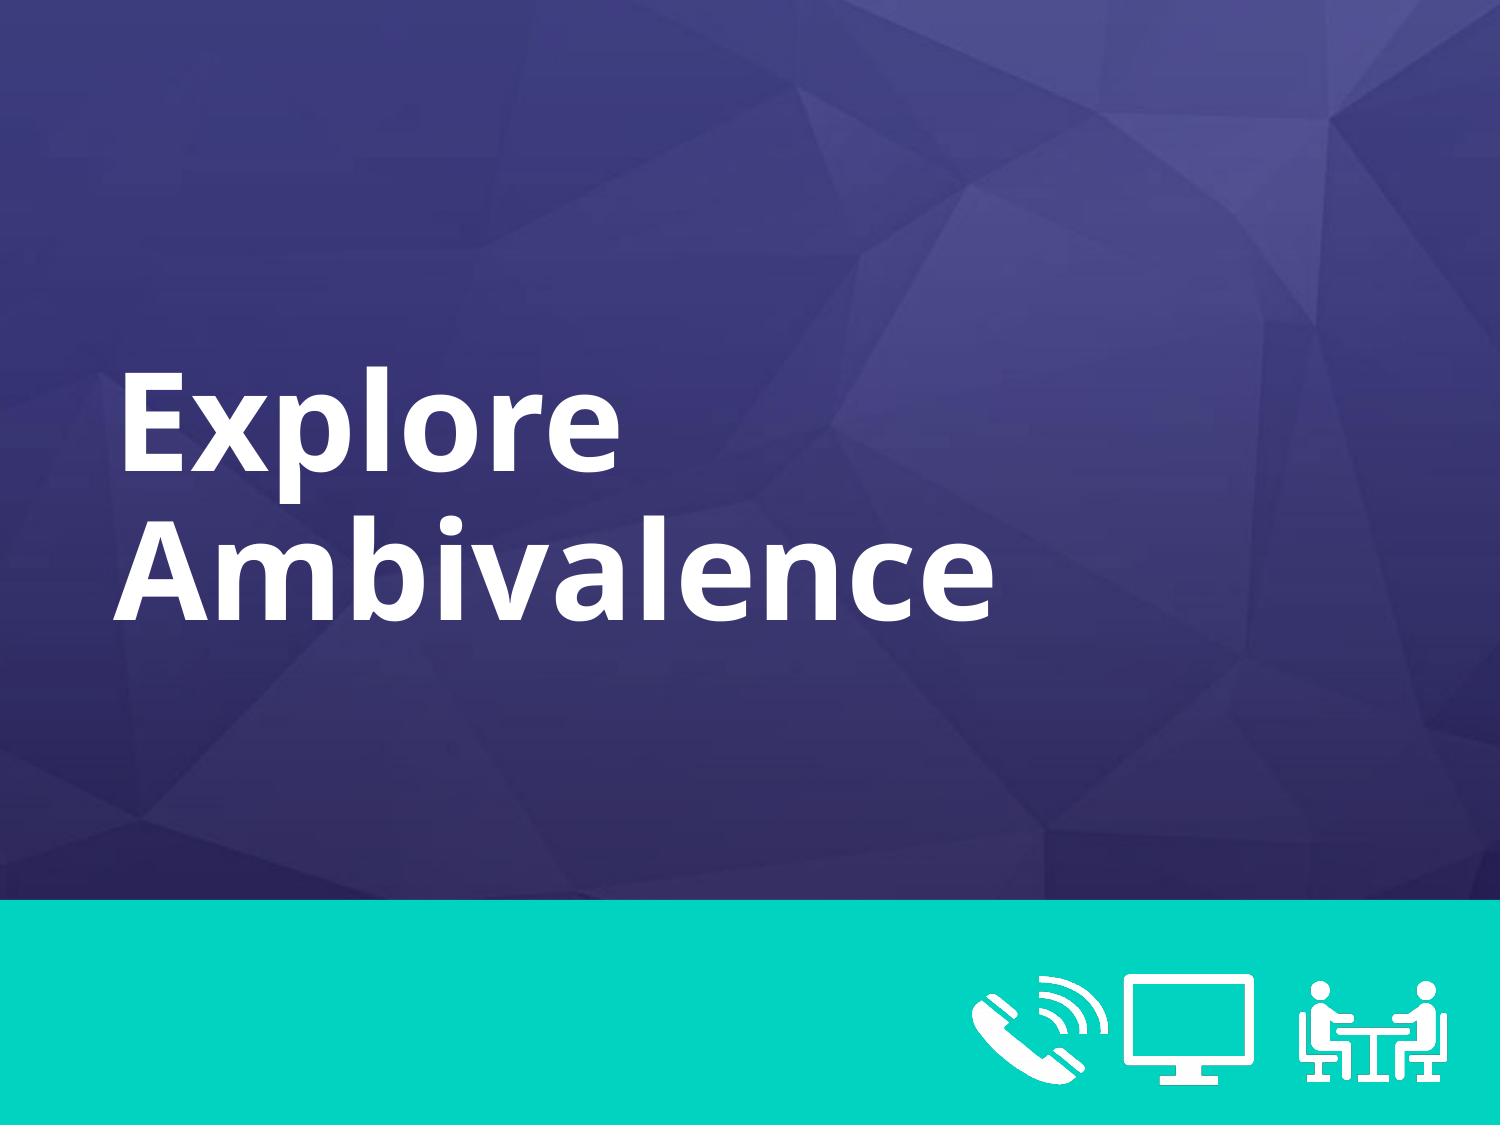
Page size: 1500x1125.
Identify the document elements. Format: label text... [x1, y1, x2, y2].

picture [1279, 937, 1467, 1125]
picture [940, 951, 1267, 1110]
list Explore Ambivalence [98, 345, 1368, 619]
picture [0, 0, 1500, 899]
